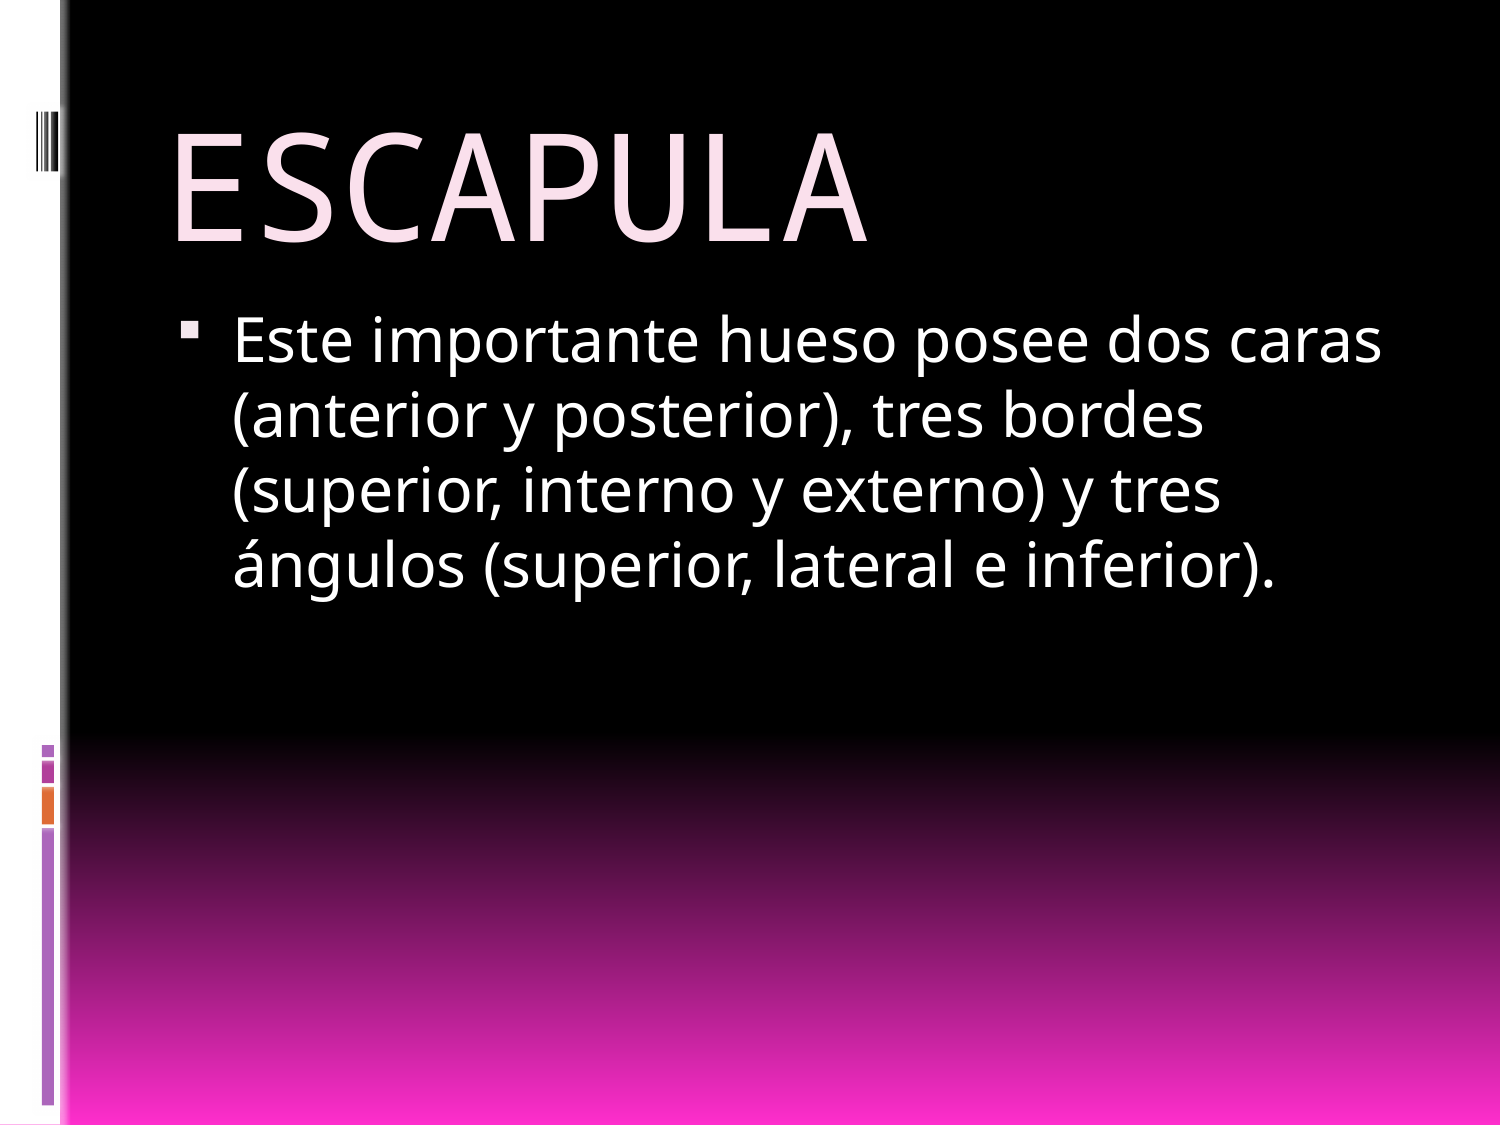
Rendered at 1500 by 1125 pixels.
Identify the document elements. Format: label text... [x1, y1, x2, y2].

title ESCAPULA [150, 83, 1425, 234]
list Este importante hueso posee dos caras (anterior y posterior), tres bordes (superior, interno y externo) y tres ángulos (superior, lateral e inferior). [150, 292, 1425, 1043]
